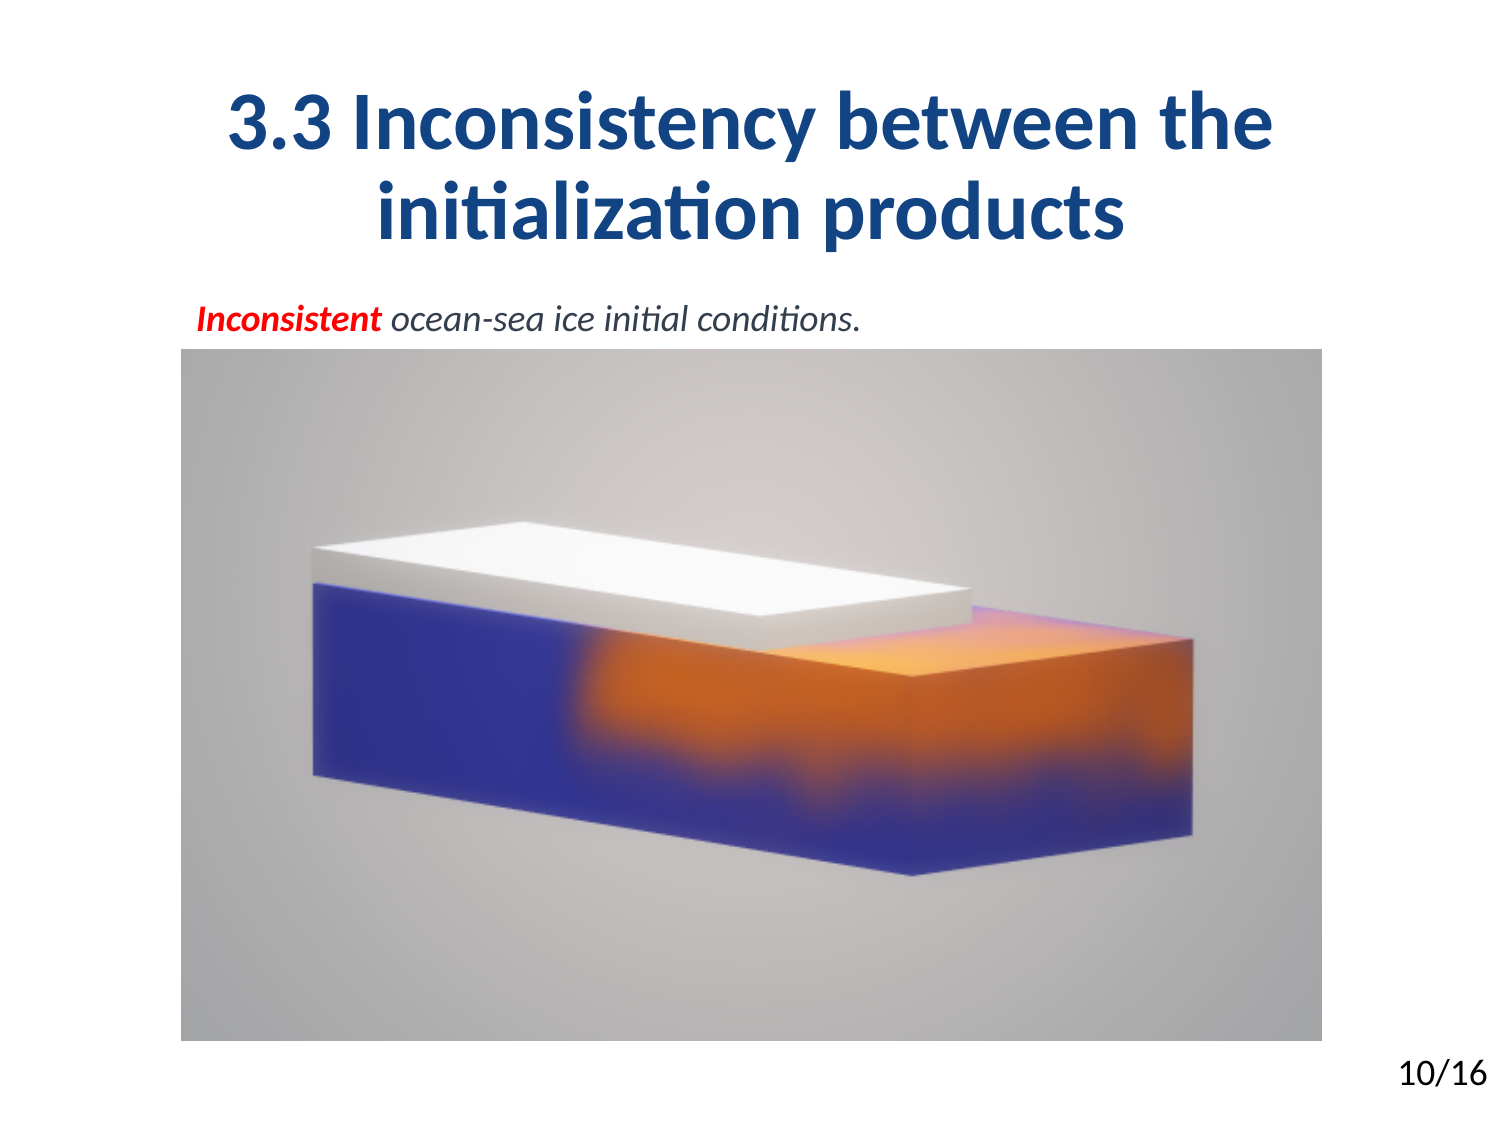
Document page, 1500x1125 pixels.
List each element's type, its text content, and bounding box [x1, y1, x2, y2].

text_box Inconsistent ocean-sea ice initial conditions. [181, 286, 1322, 347]
text_box 10/16 [1382, 1040, 1500, 1101]
picture [181, 349, 1322, 1041]
list [29, 213, 1459, 384]
